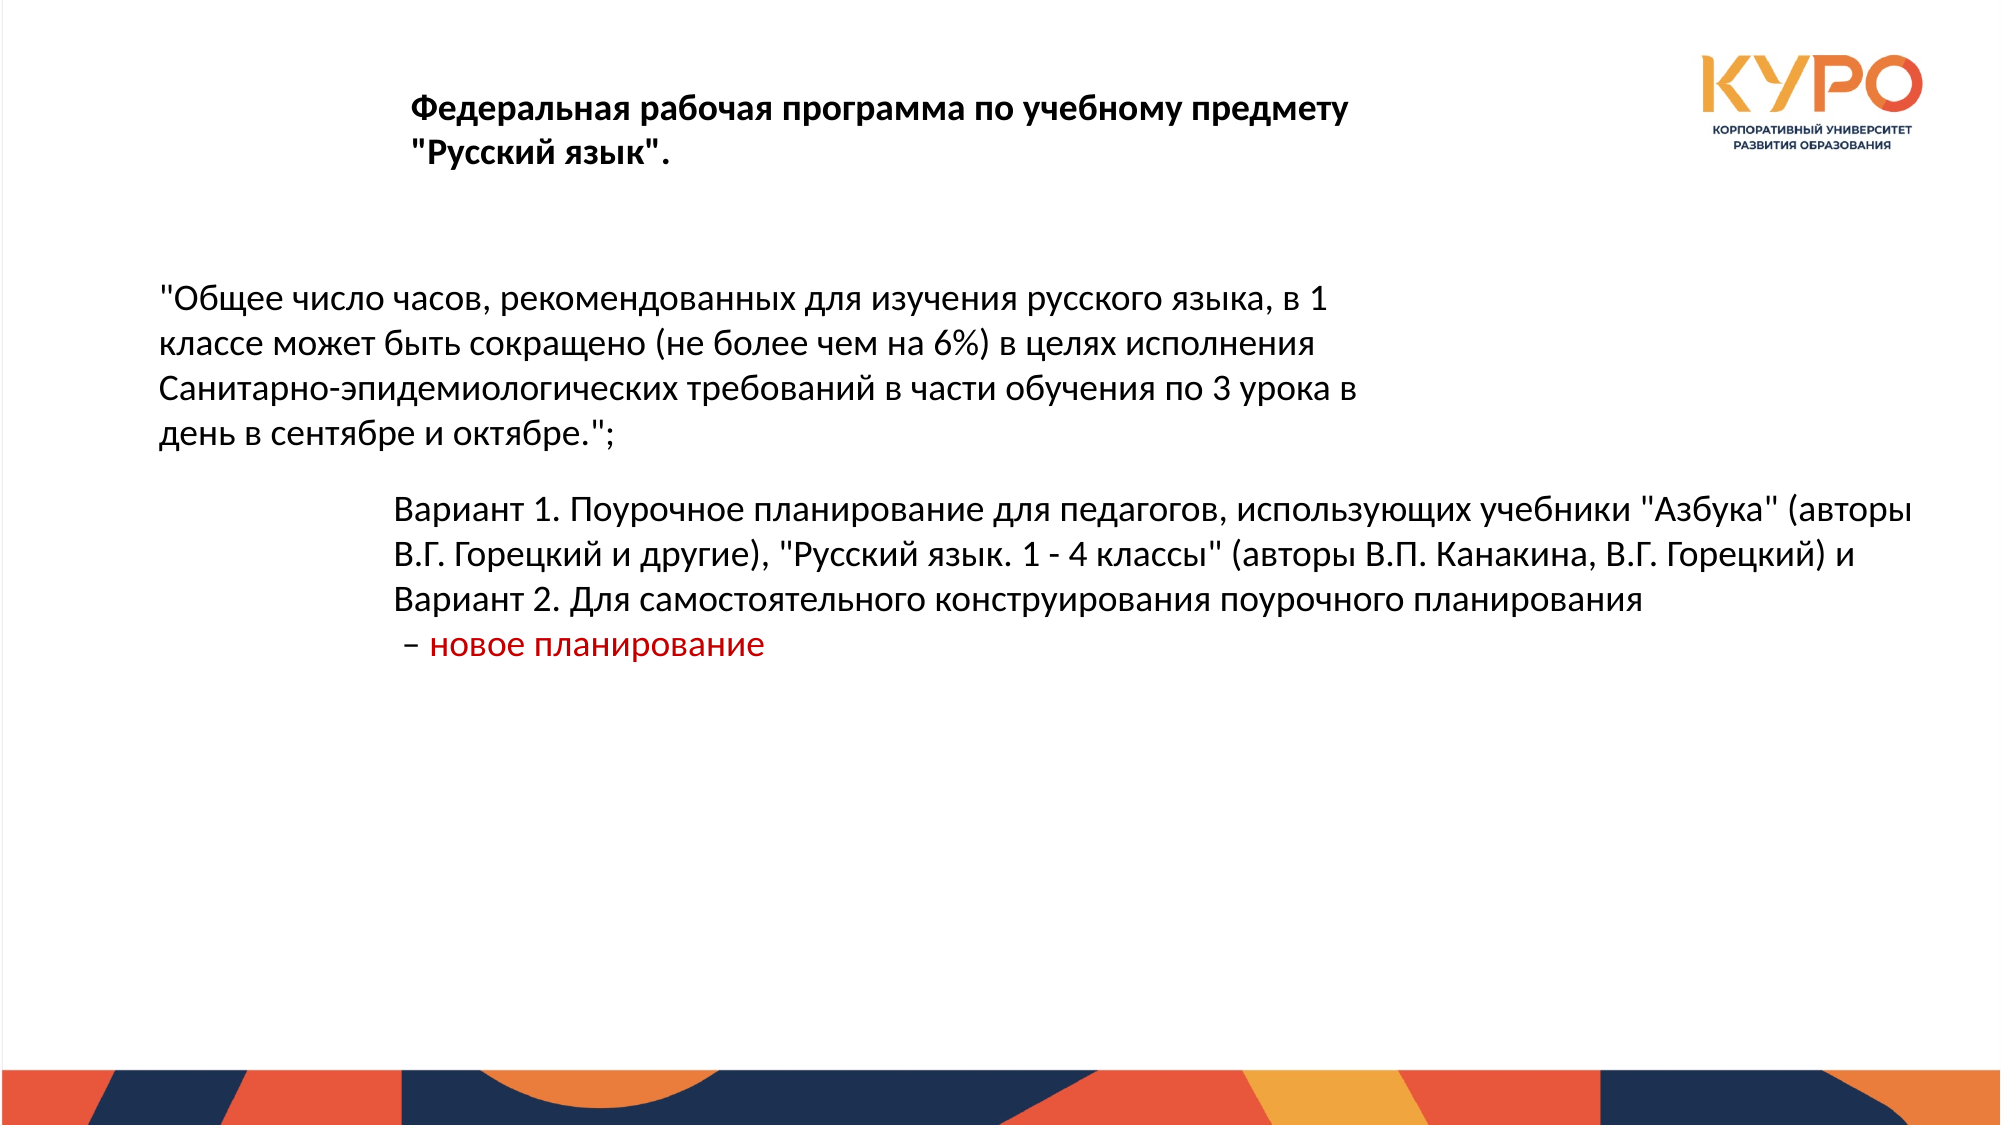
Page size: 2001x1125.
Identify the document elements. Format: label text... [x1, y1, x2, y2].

text_box Федеральная рабочая программа по учебному предмету "Русский язык". [396, 75, 1397, 180]
picture [0, 0, 2001, 1125]
text_box "Общее число часов, рекомендованных для изучения русского языка, в 1 классе может быть сокращено (не более чем на 6%) в целях исполнения Санитарно-эпидемиологических требований в части обучения по 3 урока в день в сентябре и октябре."; [144, 265, 1417, 461]
text_box Вариант 1. Поурочное планирование для педагогов, использующих учебники "Азбука" (авторы В.Г. Горецкий и другие), "Русский язык. 1 - 4 классы" (авторы В.П. Канакина, В.Г. Горецкий) и Вариант 2. Для самостоятельного конструирования поурочного планирования – новое планирование [378, 476, 1958, 672]
